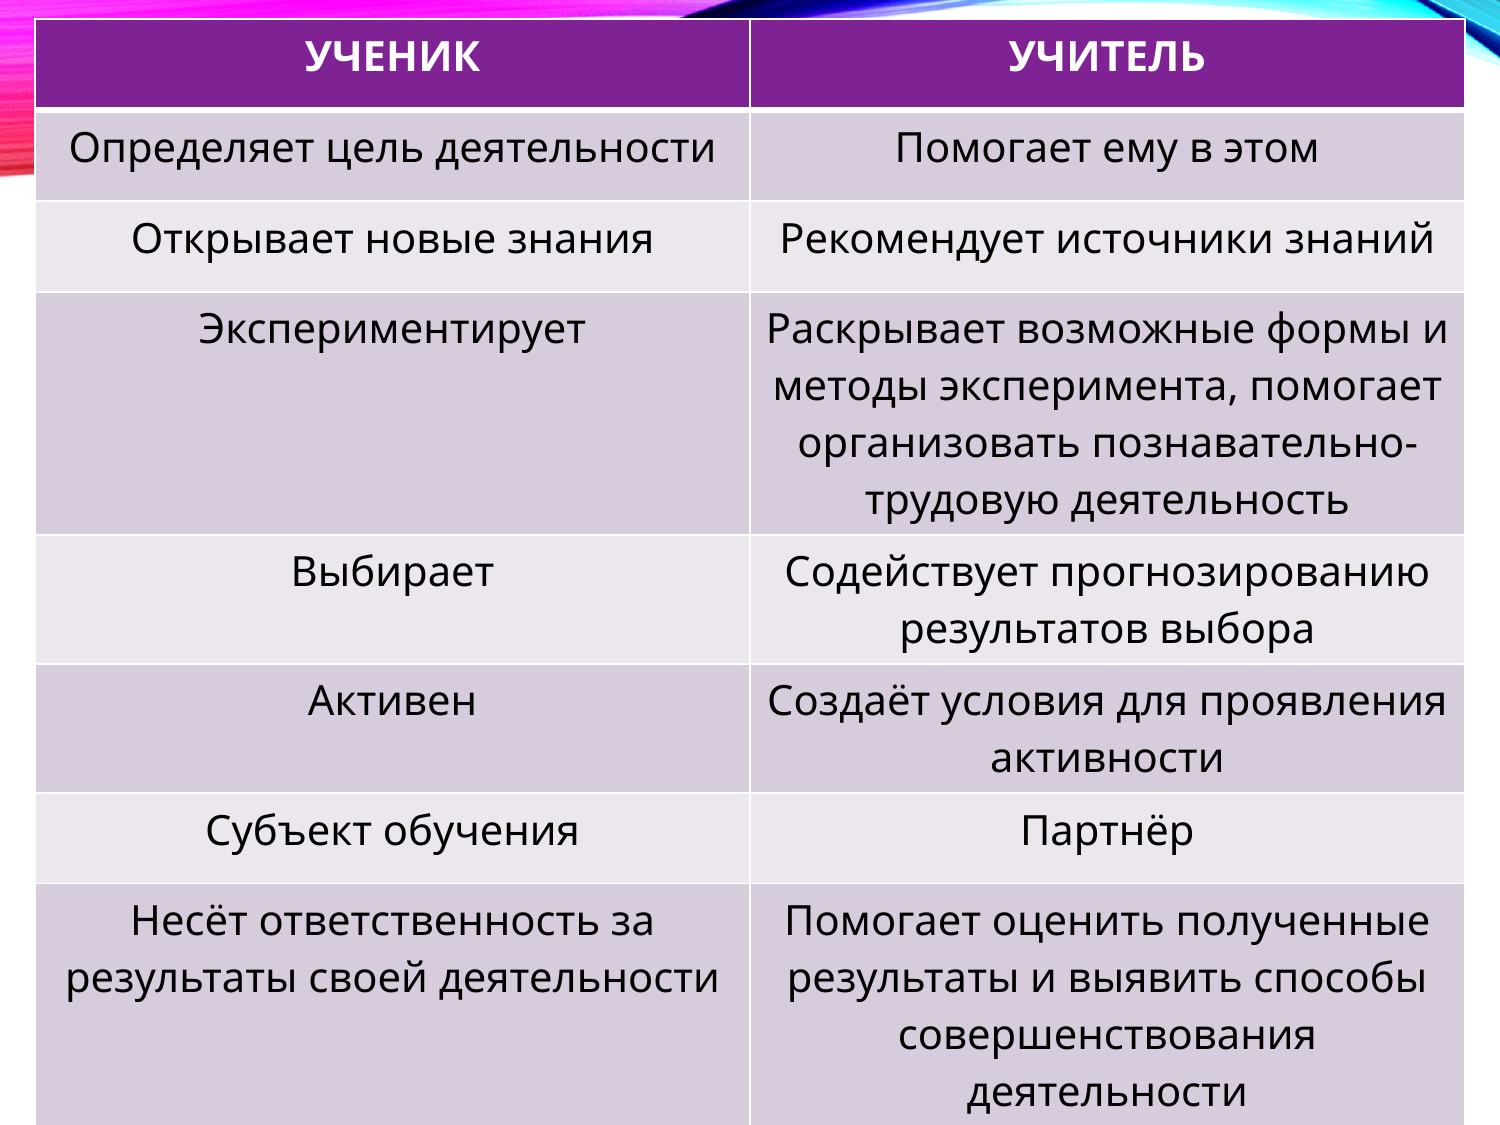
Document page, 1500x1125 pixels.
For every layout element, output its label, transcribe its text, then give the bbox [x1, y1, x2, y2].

picture [0, 0, 1500, 178]
table_cell Несёт ответственность за результаты своей деятельности [36, 884, 749, 1125]
table_cell Помогает ему в этом [751, 113, 1464, 200]
table_cell Рекомендует источники знаний [751, 202, 1464, 291]
table_cell Раскрывает возможные формы и методы эксперимента, помогает организовать познавательно-трудовую деятельность [751, 293, 1464, 534]
table_cell Определяет цель деятельности [36, 113, 749, 200]
table_cell Выбирает [36, 536, 749, 663]
table_header УЧЕНИК [36, 20, 749, 107]
table_cell Субъект обучения [36, 794, 749, 883]
table_cell Помогает оценить полученные результаты и выявить способы совершенствования деятельности [751, 884, 1464, 1125]
table_cell Создаёт условия для проявления активности [751, 665, 1464, 792]
table_cell Экспериментирует [36, 293, 749, 534]
table_cell Содействует прогнозированию результатов выбора [751, 536, 1464, 663]
table_cell Партнёр [751, 794, 1464, 883]
table_cell Активен [36, 665, 749, 792]
table_header УЧИТЕЛЬ [751, 20, 1464, 107]
table_cell Открывает новые знания [36, 202, 749, 291]
